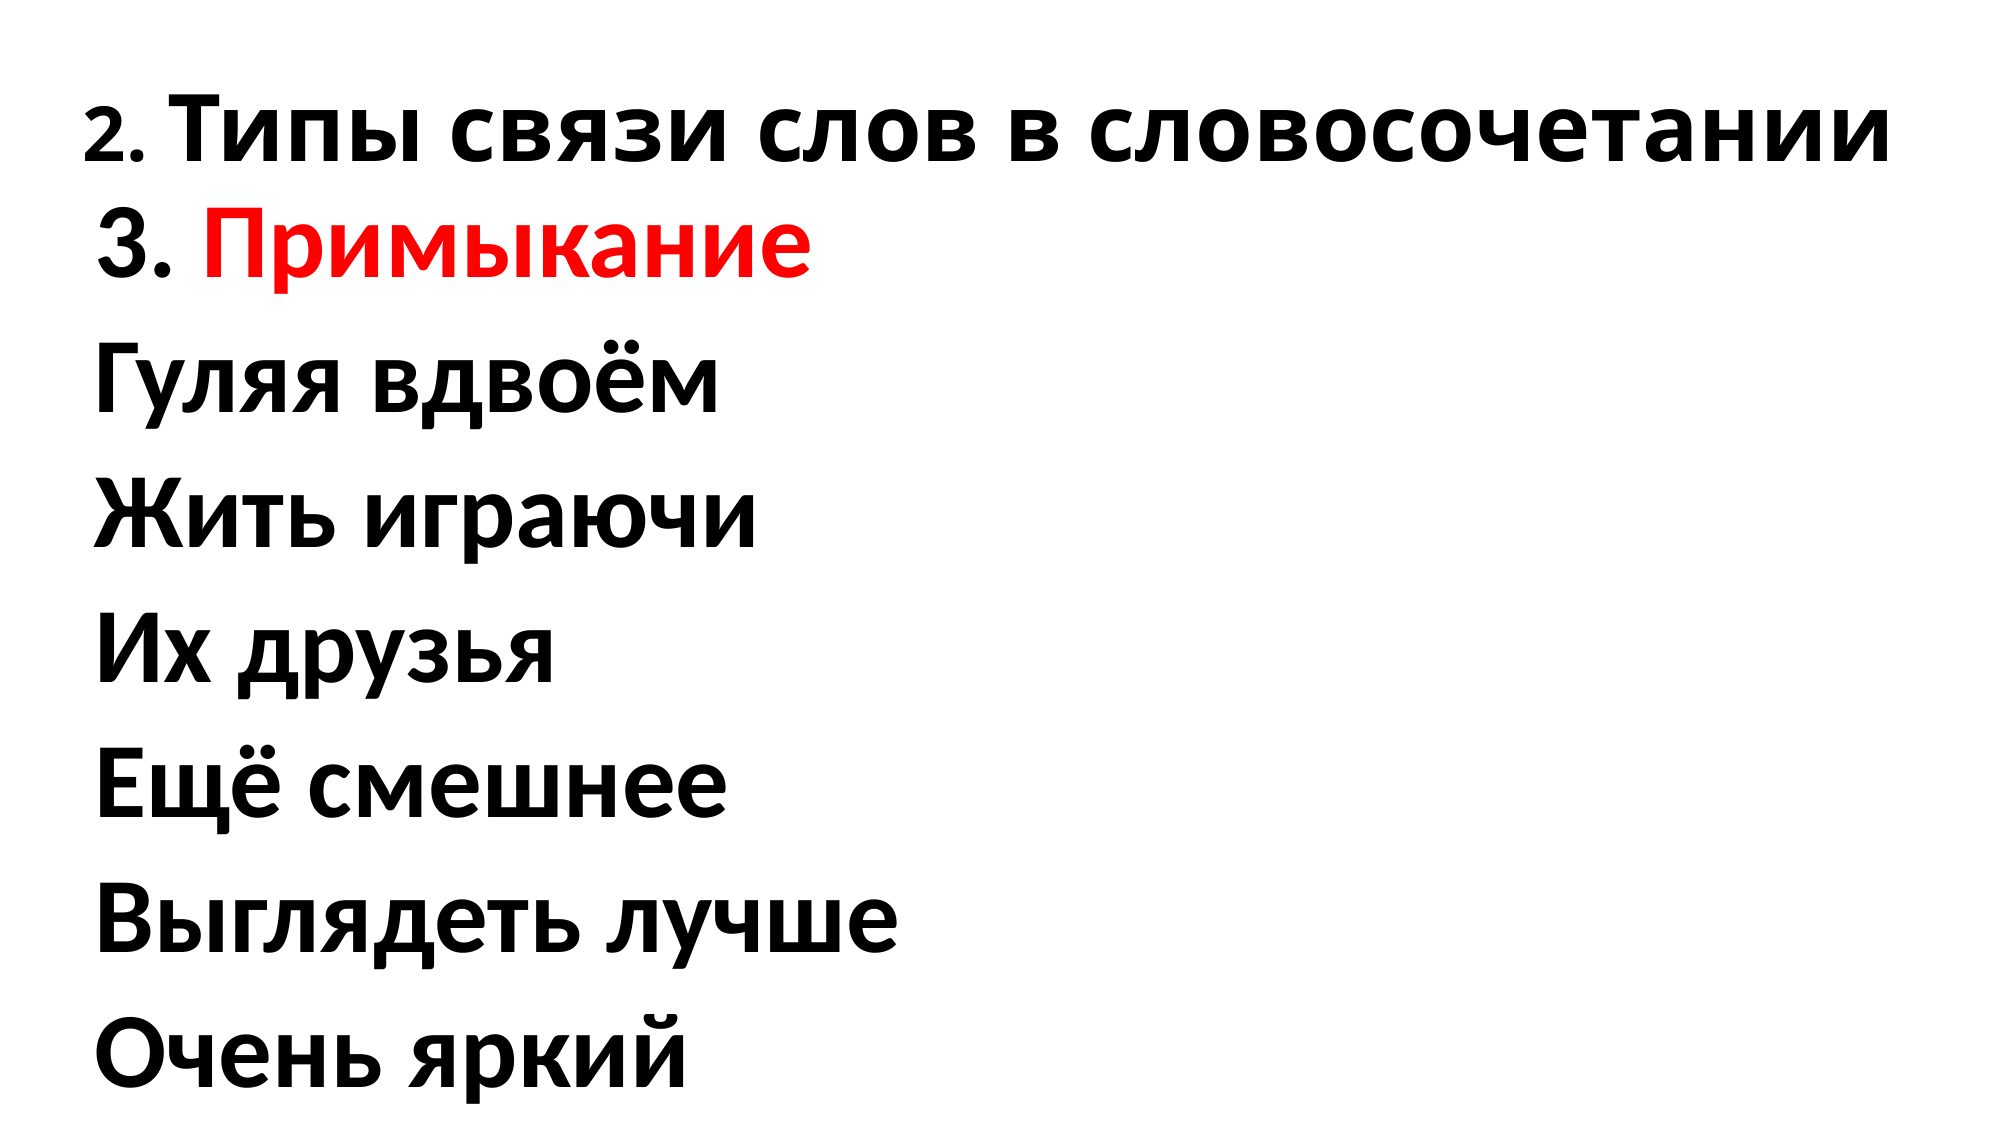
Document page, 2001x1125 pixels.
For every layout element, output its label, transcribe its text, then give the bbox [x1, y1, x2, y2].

list 3. Примыкание Гуляя вдвоём Жить играючи Их друзья Ещё смешнее Выглядеть лучше Очень яркий [79, 177, 1937, 1125]
title 2. Типы связи слов в словосочетании [67, 40, 1920, 223]
